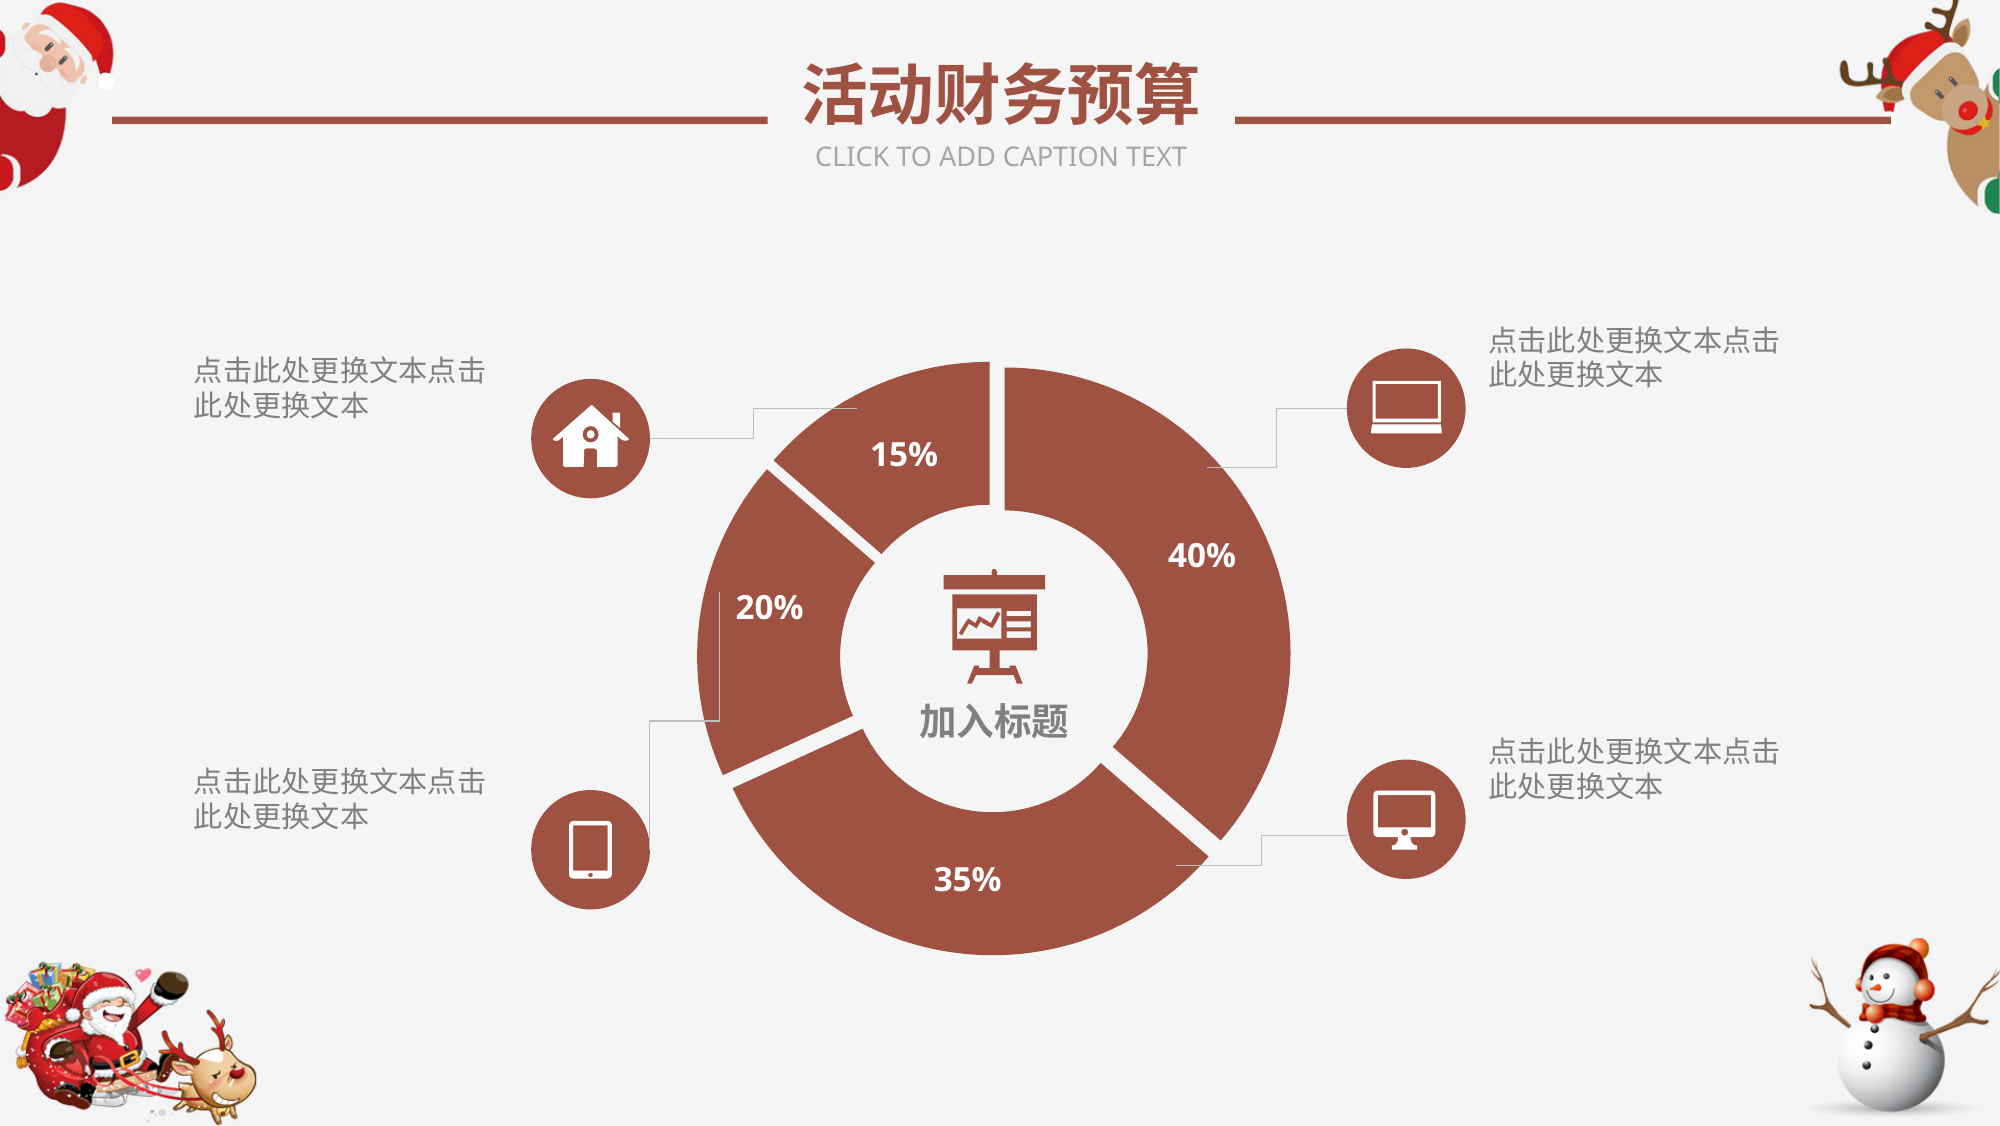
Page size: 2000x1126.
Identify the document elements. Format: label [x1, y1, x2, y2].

text_box [186, 318, 1816, 968]
text_box [112, 52, 1891, 173]
picture [0, 0, 2000, 1126]
